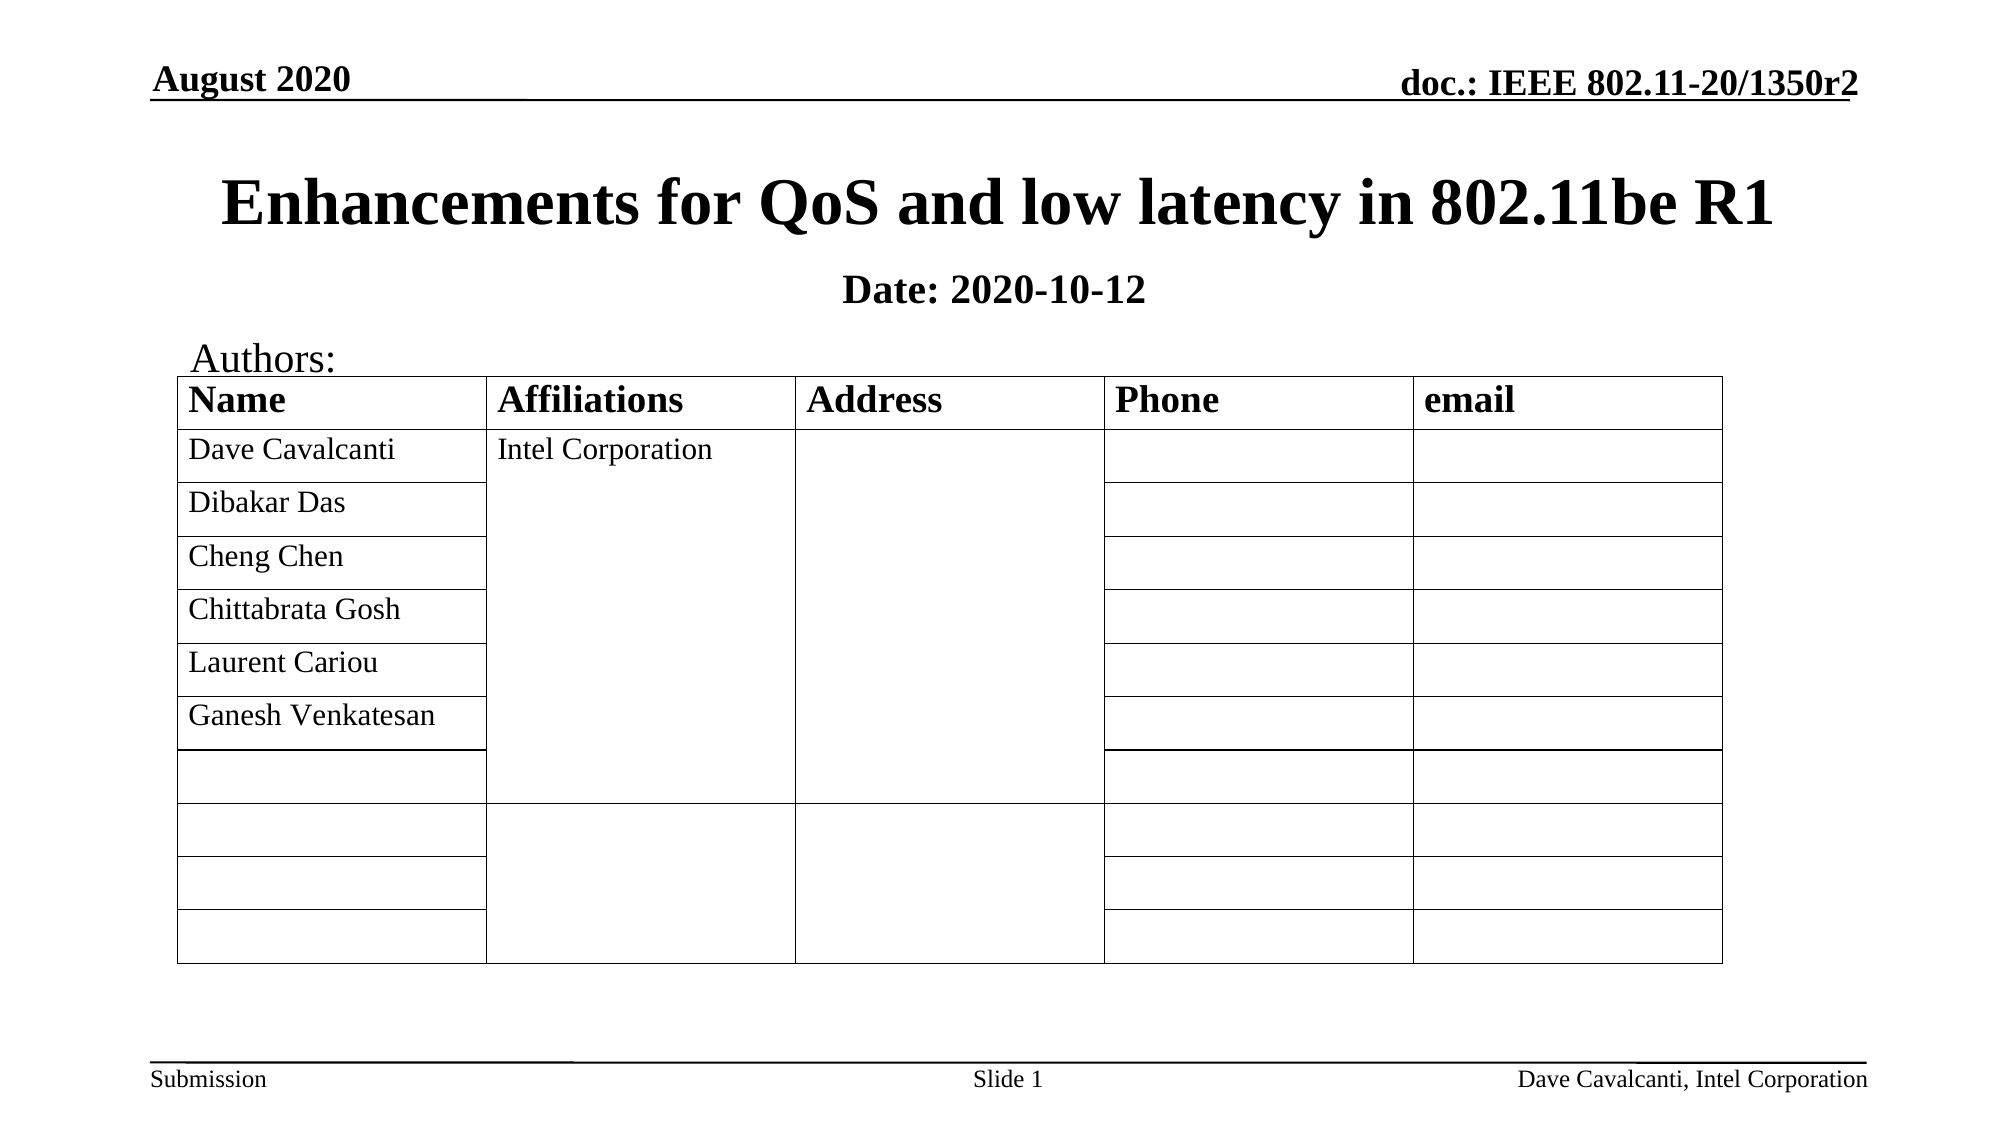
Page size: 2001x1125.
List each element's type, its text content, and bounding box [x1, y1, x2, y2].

title Enhancements for QoS and low latency in 802.11be R1 [149, 76, 1851, 319]
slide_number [152, 54, 563, 100]
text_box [163, 375, 1768, 1010]
footer Dave Cavalcanti, Intel Corporation [1171, 1061, 1869, 1093]
slide_number Slide 1 [950, 1061, 1067, 1123]
text_box Authors: [174, 323, 413, 373]
subtitle Date: 2020-10-12 [299, 254, 1701, 333]
